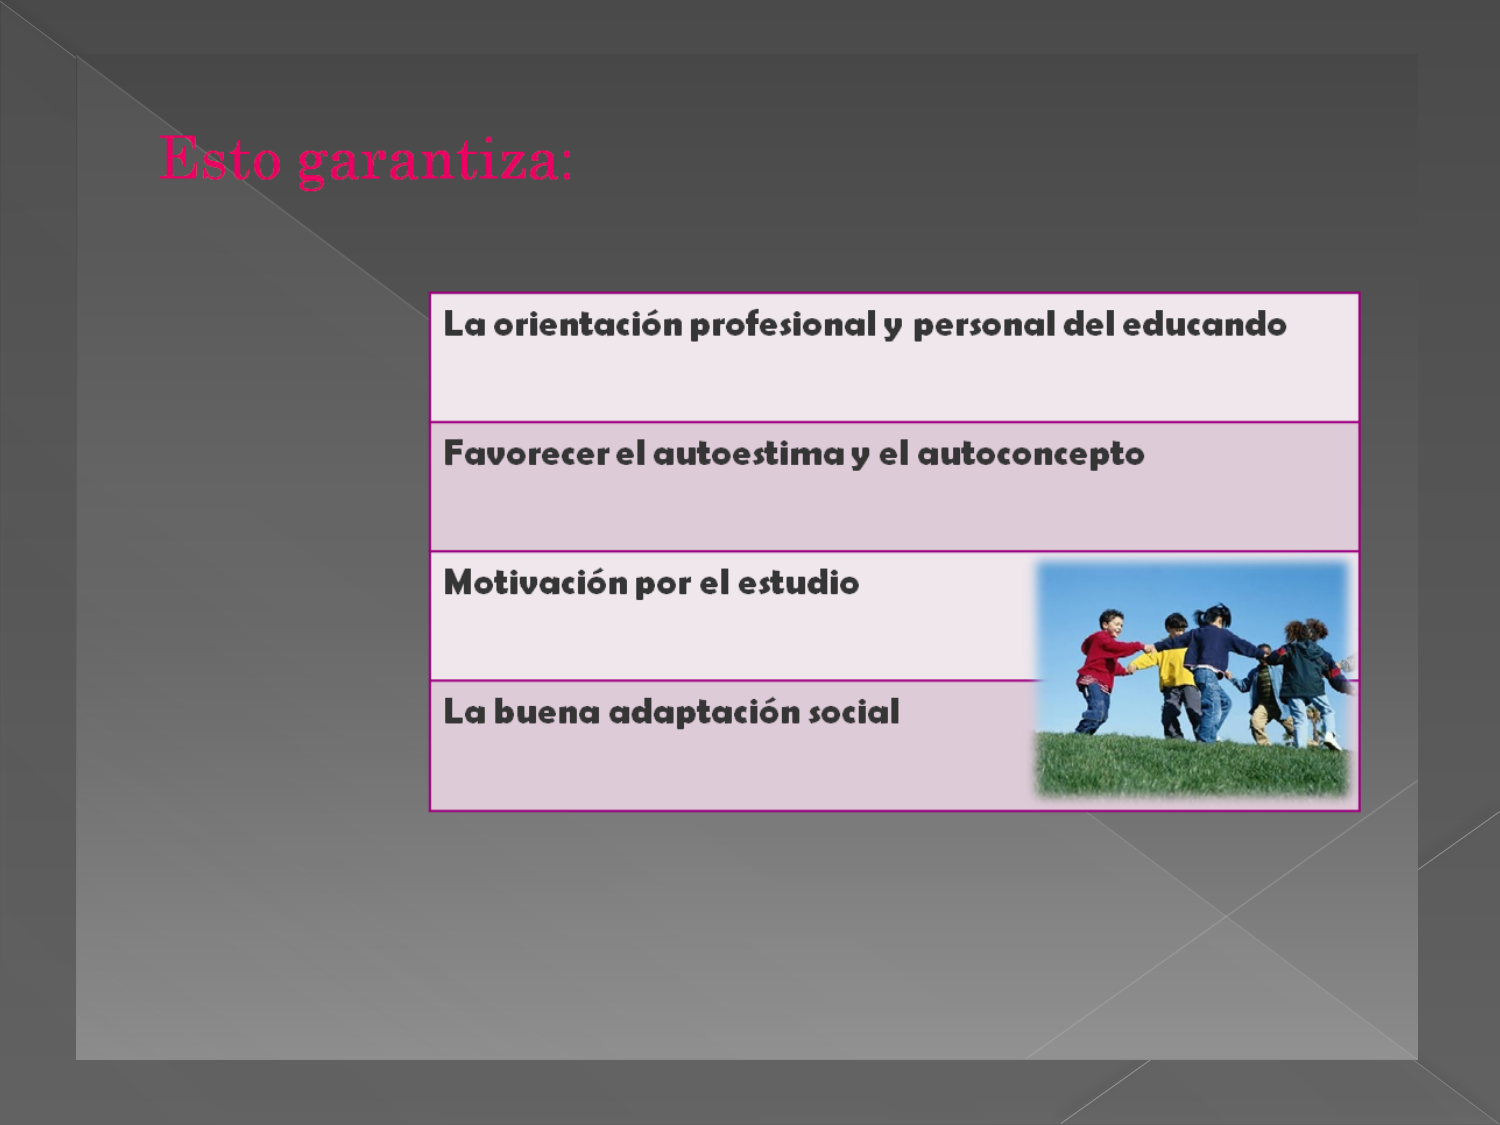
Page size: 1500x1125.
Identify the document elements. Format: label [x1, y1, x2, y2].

picture [76, 54, 1418, 1061]
